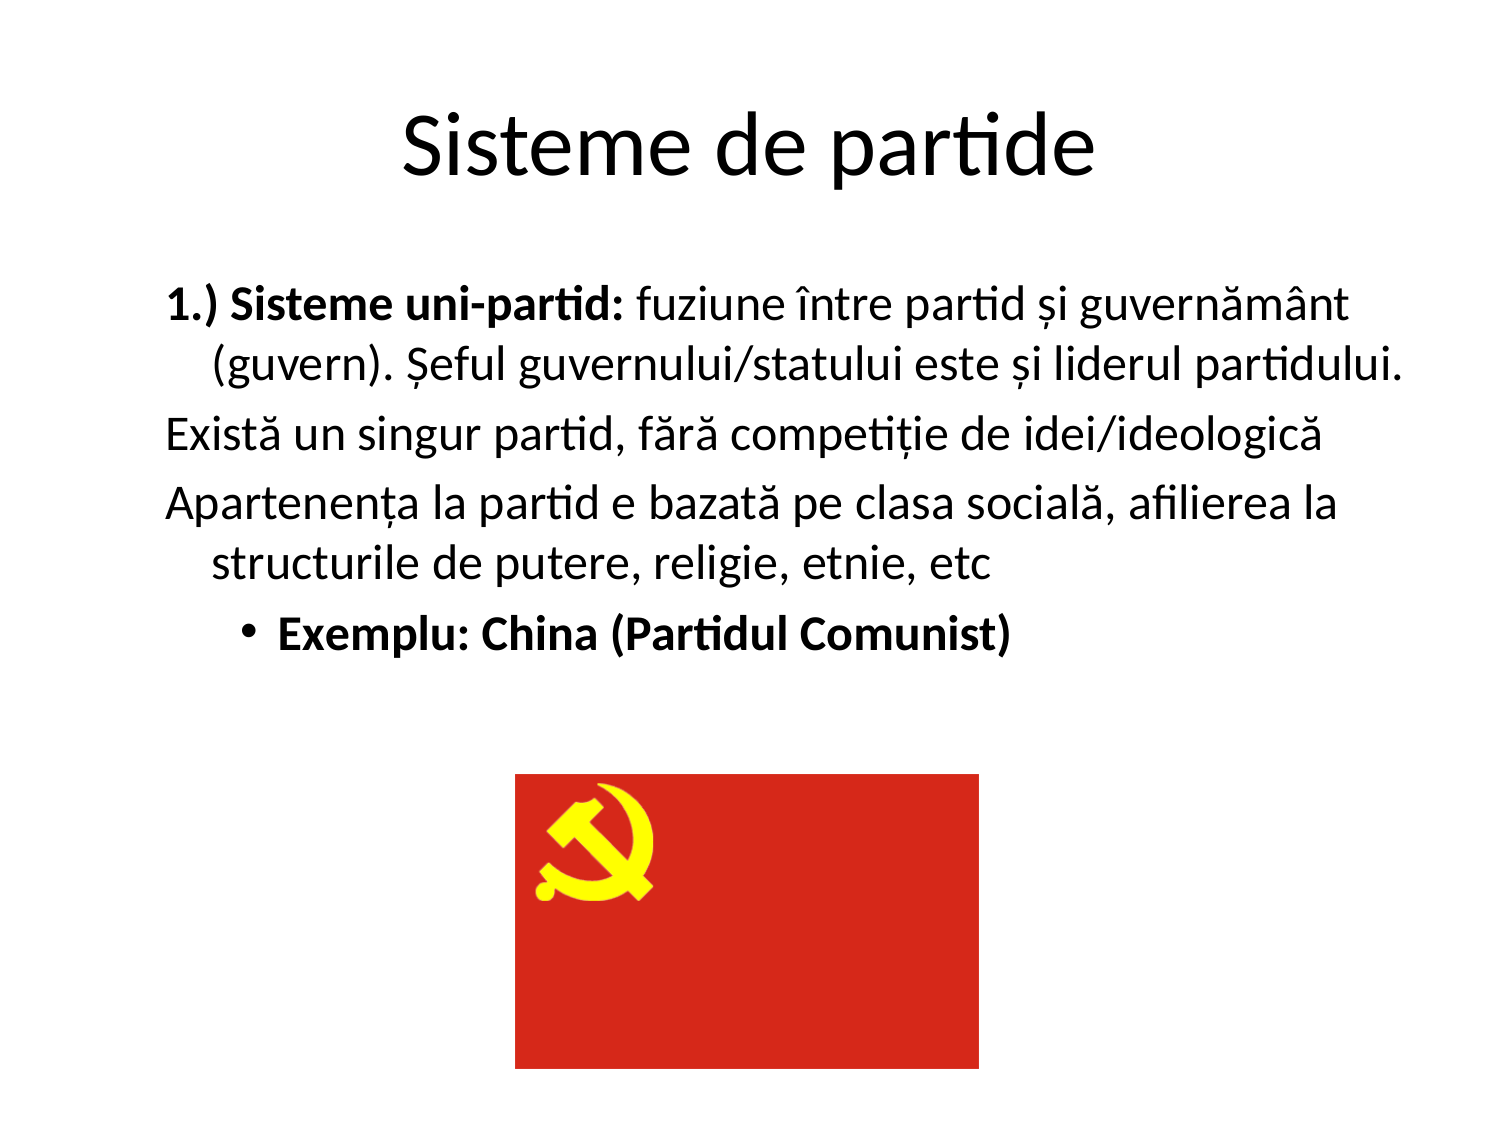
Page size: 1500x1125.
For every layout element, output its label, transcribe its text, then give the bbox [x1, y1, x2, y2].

list 1.) Sisteme uni-partid: fuziune între partid și guvernământ (guvern). Șeful guvernului/statului este și liderul partidului. Există un singur partid, fără competiție de idei/ideologică Apartenența la partid e bazată pe clasa socială, afilierea la structurile de putere, religie, etnie, etc Exemplu: China (Partidul Comunist) [75, 262, 1425, 1005]
picture [515, 774, 979, 1070]
title Sisteme de partide [75, 45, 1425, 233]
